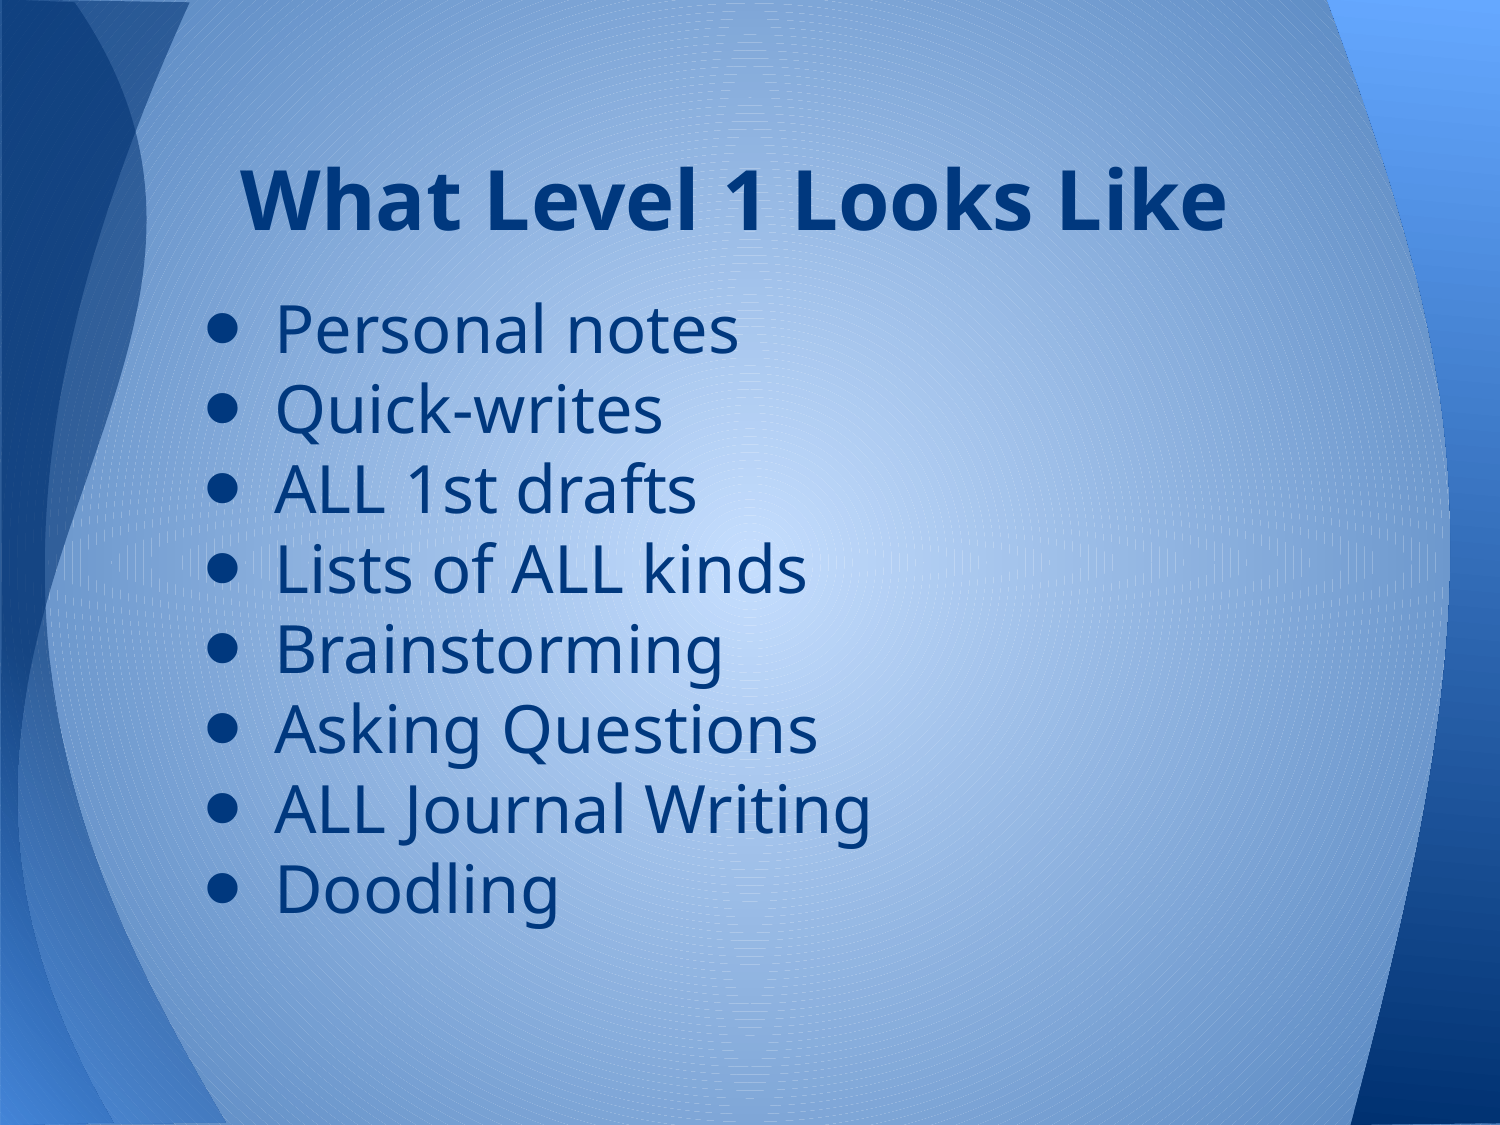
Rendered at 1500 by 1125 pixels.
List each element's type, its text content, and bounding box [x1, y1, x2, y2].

title What Level 1 Looks Like [184, 44, 1425, 263]
list Personal notes Quick-writes ALL 1st drafts Lists of ALL kinds Brainstorming Asking Questions ALL Journal Writing Doodling [184, 272, 1425, 942]
